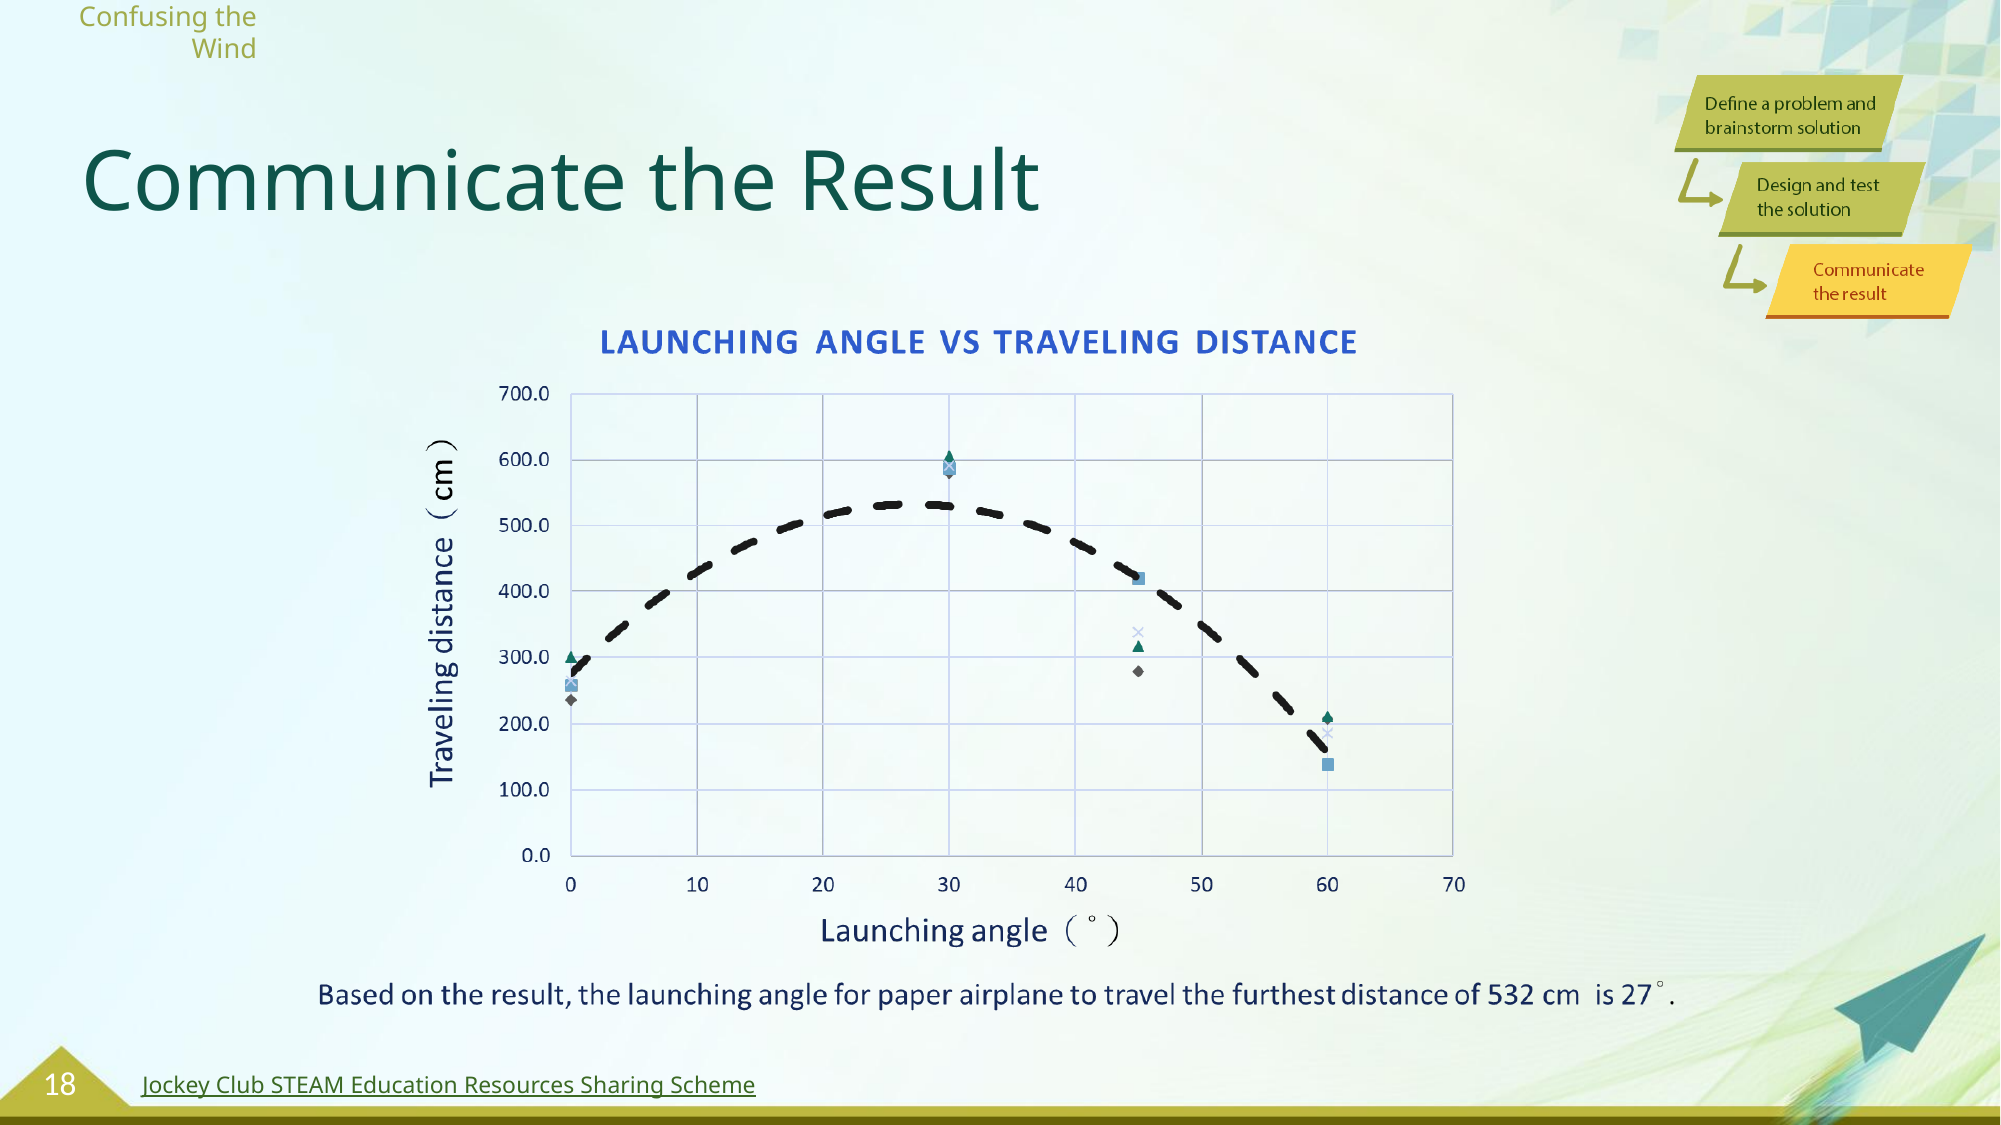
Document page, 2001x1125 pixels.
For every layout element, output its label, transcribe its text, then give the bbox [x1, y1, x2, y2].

slide_number 18 [18, 1052, 101, 1113]
picture [0, 0, 2001, 1125]
title Communicate the Result [61, 69, 1571, 285]
